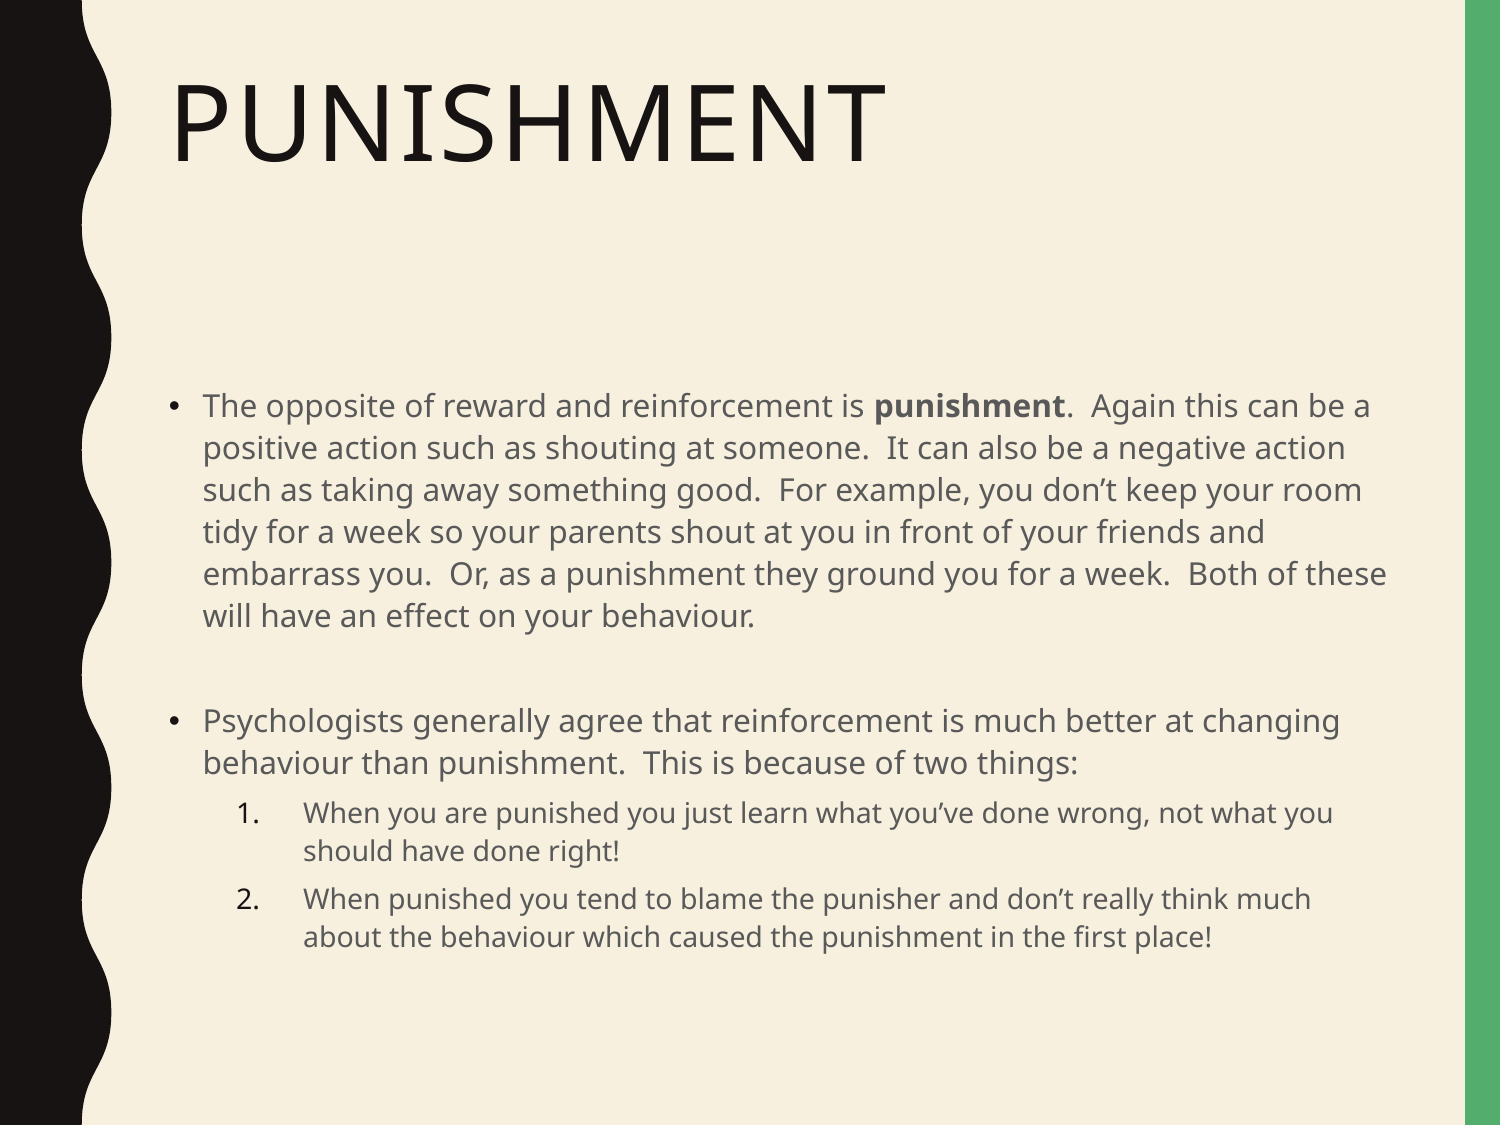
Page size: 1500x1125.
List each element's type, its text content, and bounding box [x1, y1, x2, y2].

list The opposite of reward and reinforcement is punishment. Again this can be a positive action such as shouting at someone. It can also be a negative action such as taking away something good. For example, you don’t keep your room tidy for a week so your parents shout at you in front of your friends and embarrass you. Or, as a punishment they ground you for a week. Both of these will have an effect on your behaviour. Psychologists generally agree that reinforcement is much better at changing behaviour than punishment. This is because of two things: When you are punished you just learn what you’ve done wrong, not what you should have done right! When punished you tend to blame the punisher and don’t really think much about the behaviour which caused the punishment in the first place! [154, 375, 1407, 965]
title punishment [154, 62, 1407, 308]
